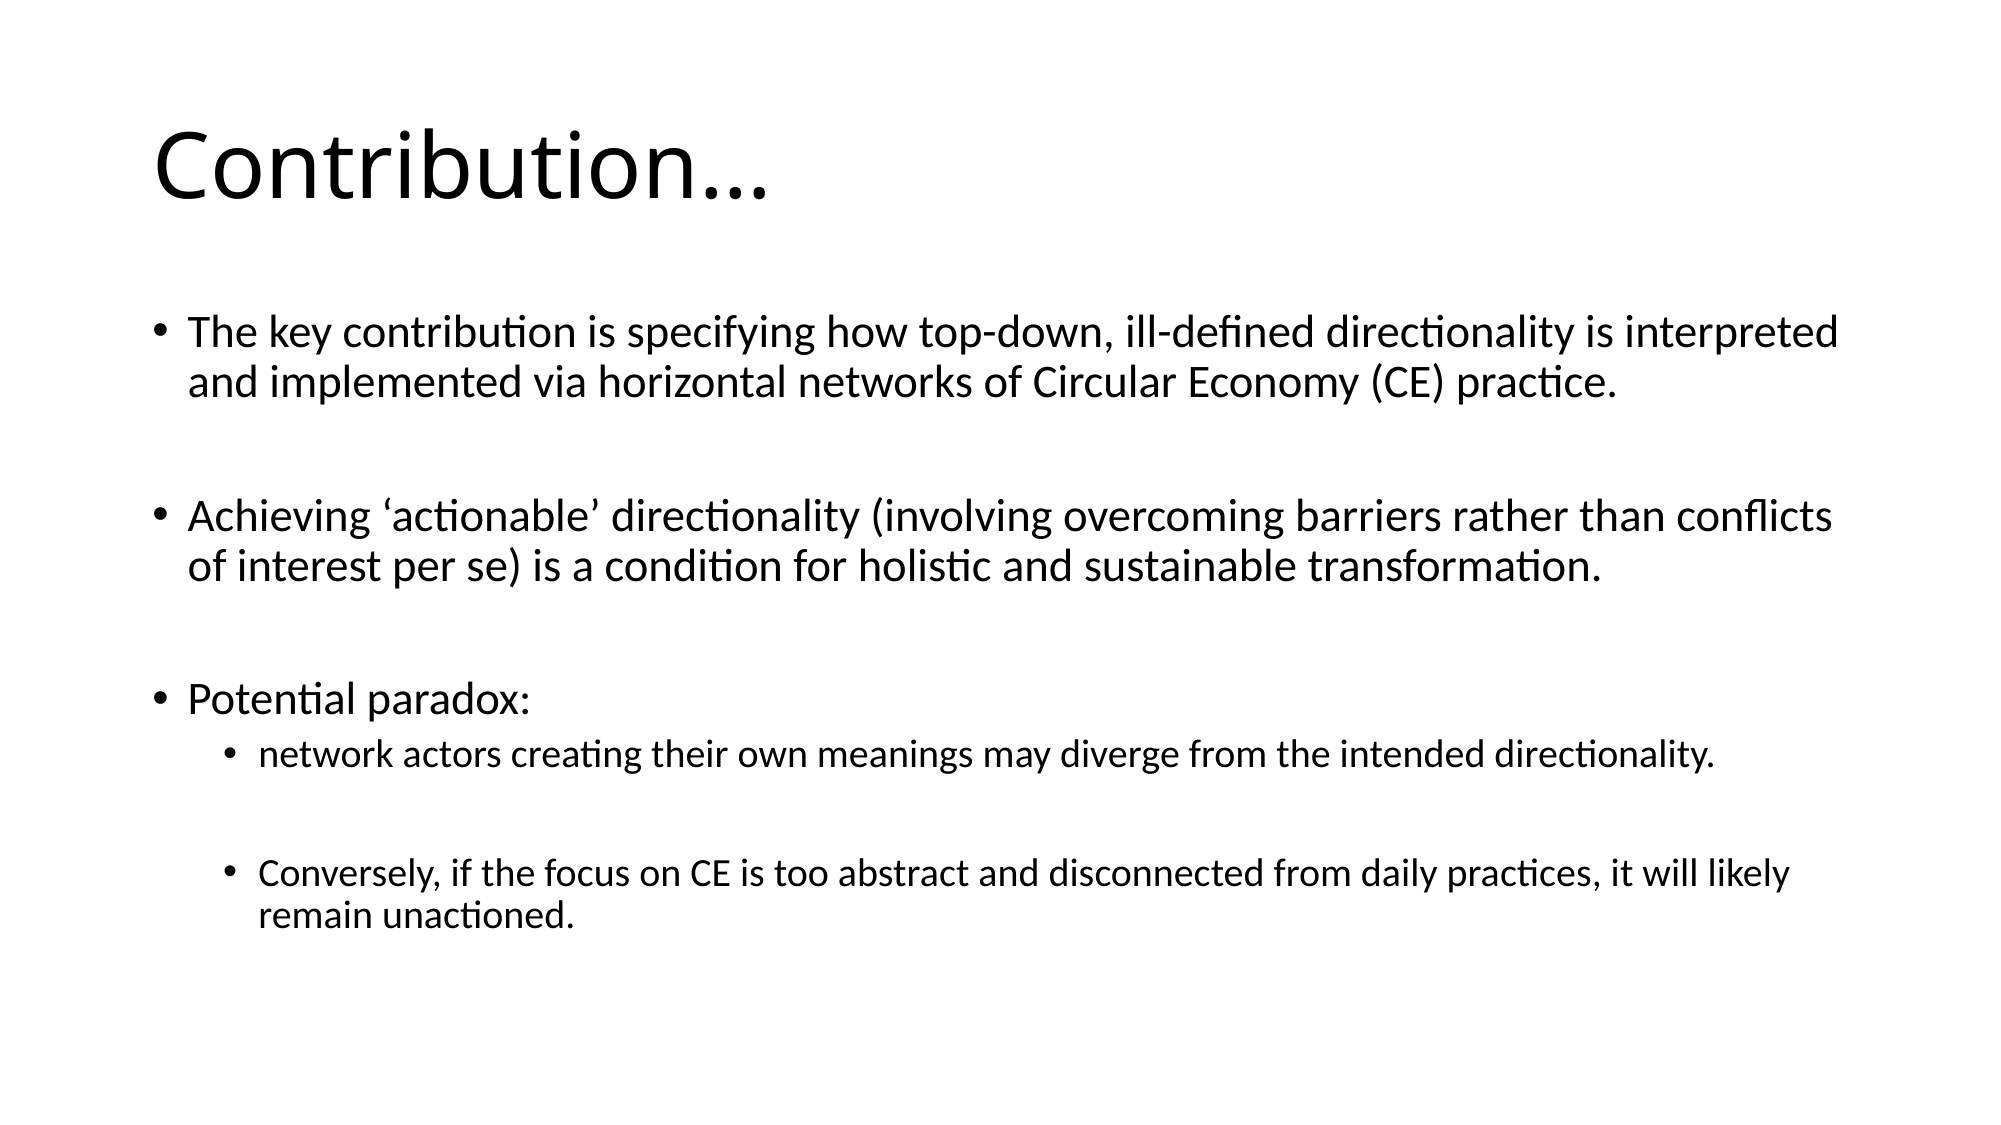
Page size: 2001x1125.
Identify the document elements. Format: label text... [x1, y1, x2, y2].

list The key contribution is specifying how top-down, ill-defined directionality is interpreted and implemented via horizontal networks of Circular Economy (CE) practice. Achieving ‘actionable’ directionality (involving overcoming barriers rather than conflicts of interest per se) is a condition for holistic and sustainable transformation. Potential paradox: network actors creating their own meanings may diverge from the intended directionality. Conversely, if the focus on CE is too abstract and disconnected from daily practices, it will likely remain unactioned. [137, 299, 1863, 1014]
title Contribution… [137, 59, 1863, 278]
